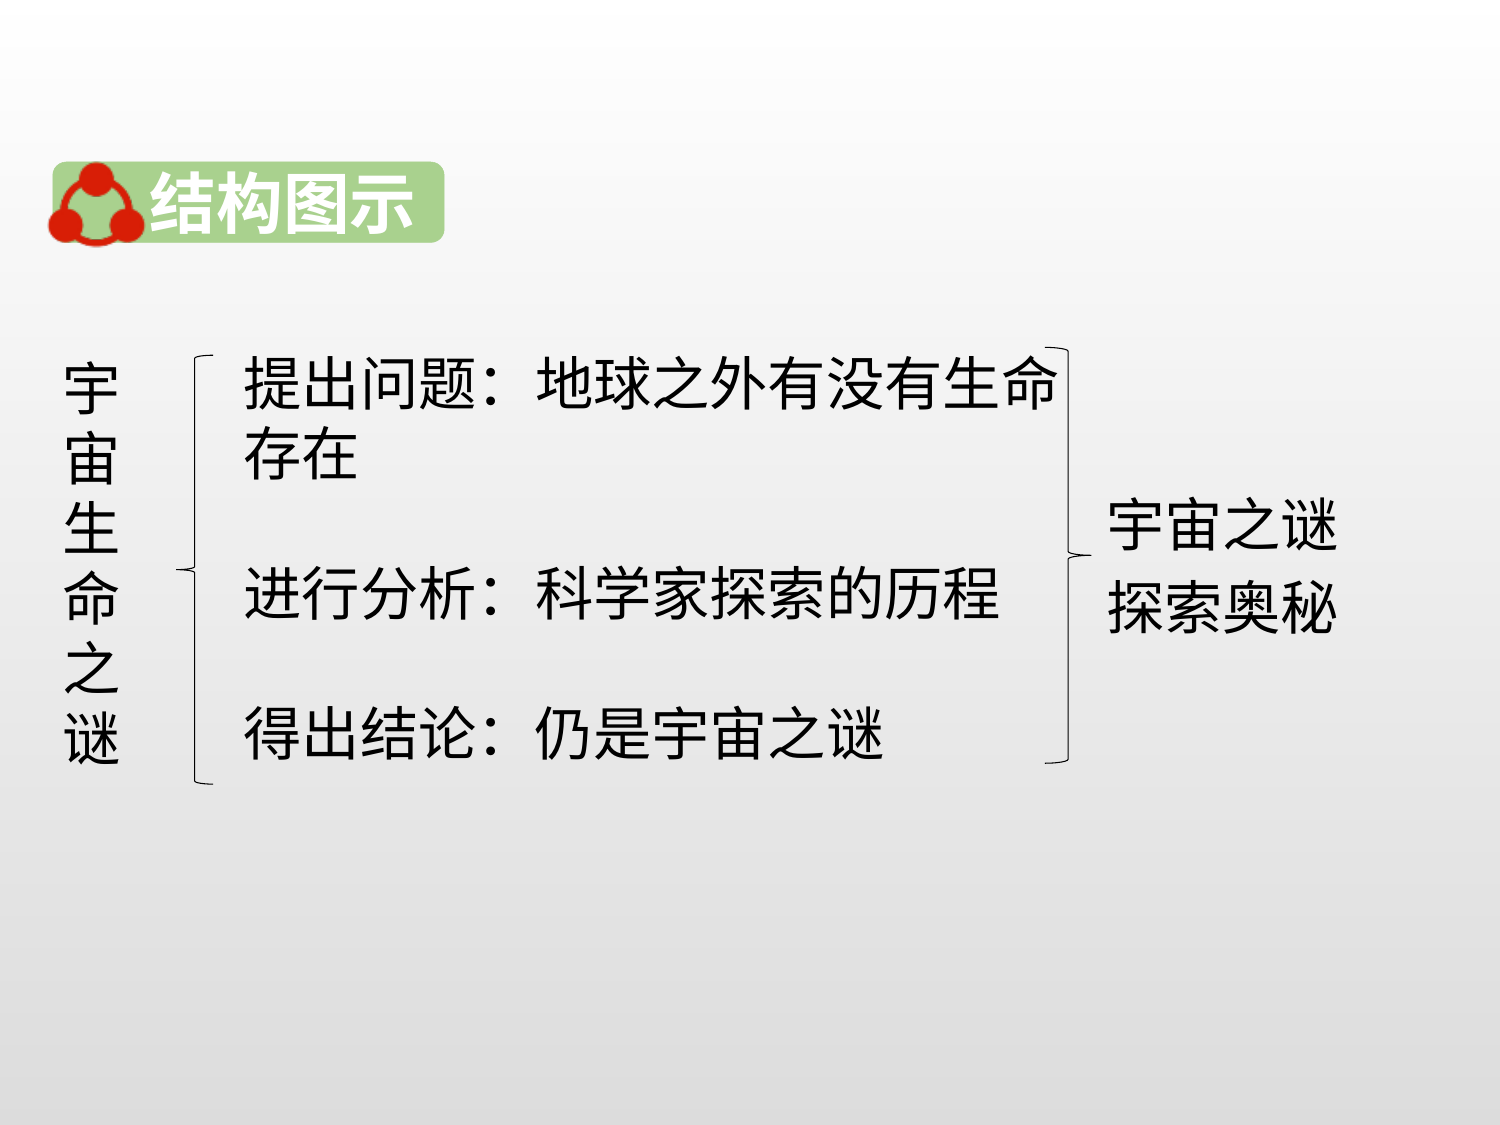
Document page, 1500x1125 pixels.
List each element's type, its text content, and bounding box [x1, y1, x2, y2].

text_box 提出问题：地球之外有没有生命存在 进行分析：科学家探索的历程 得出结论：仍是宇宙之谜 [228, 339, 1079, 775]
text_box [1044, 346, 1091, 764]
text_box [176, 354, 214, 785]
picture [46, 154, 146, 254]
text_box 结构图示 [146, 154, 445, 249]
text_box 宇宙之谜 探索奥秘 [1091, 467, 1400, 649]
text_box 宇 宙 生 命 之 谜 [47, 344, 193, 780]
